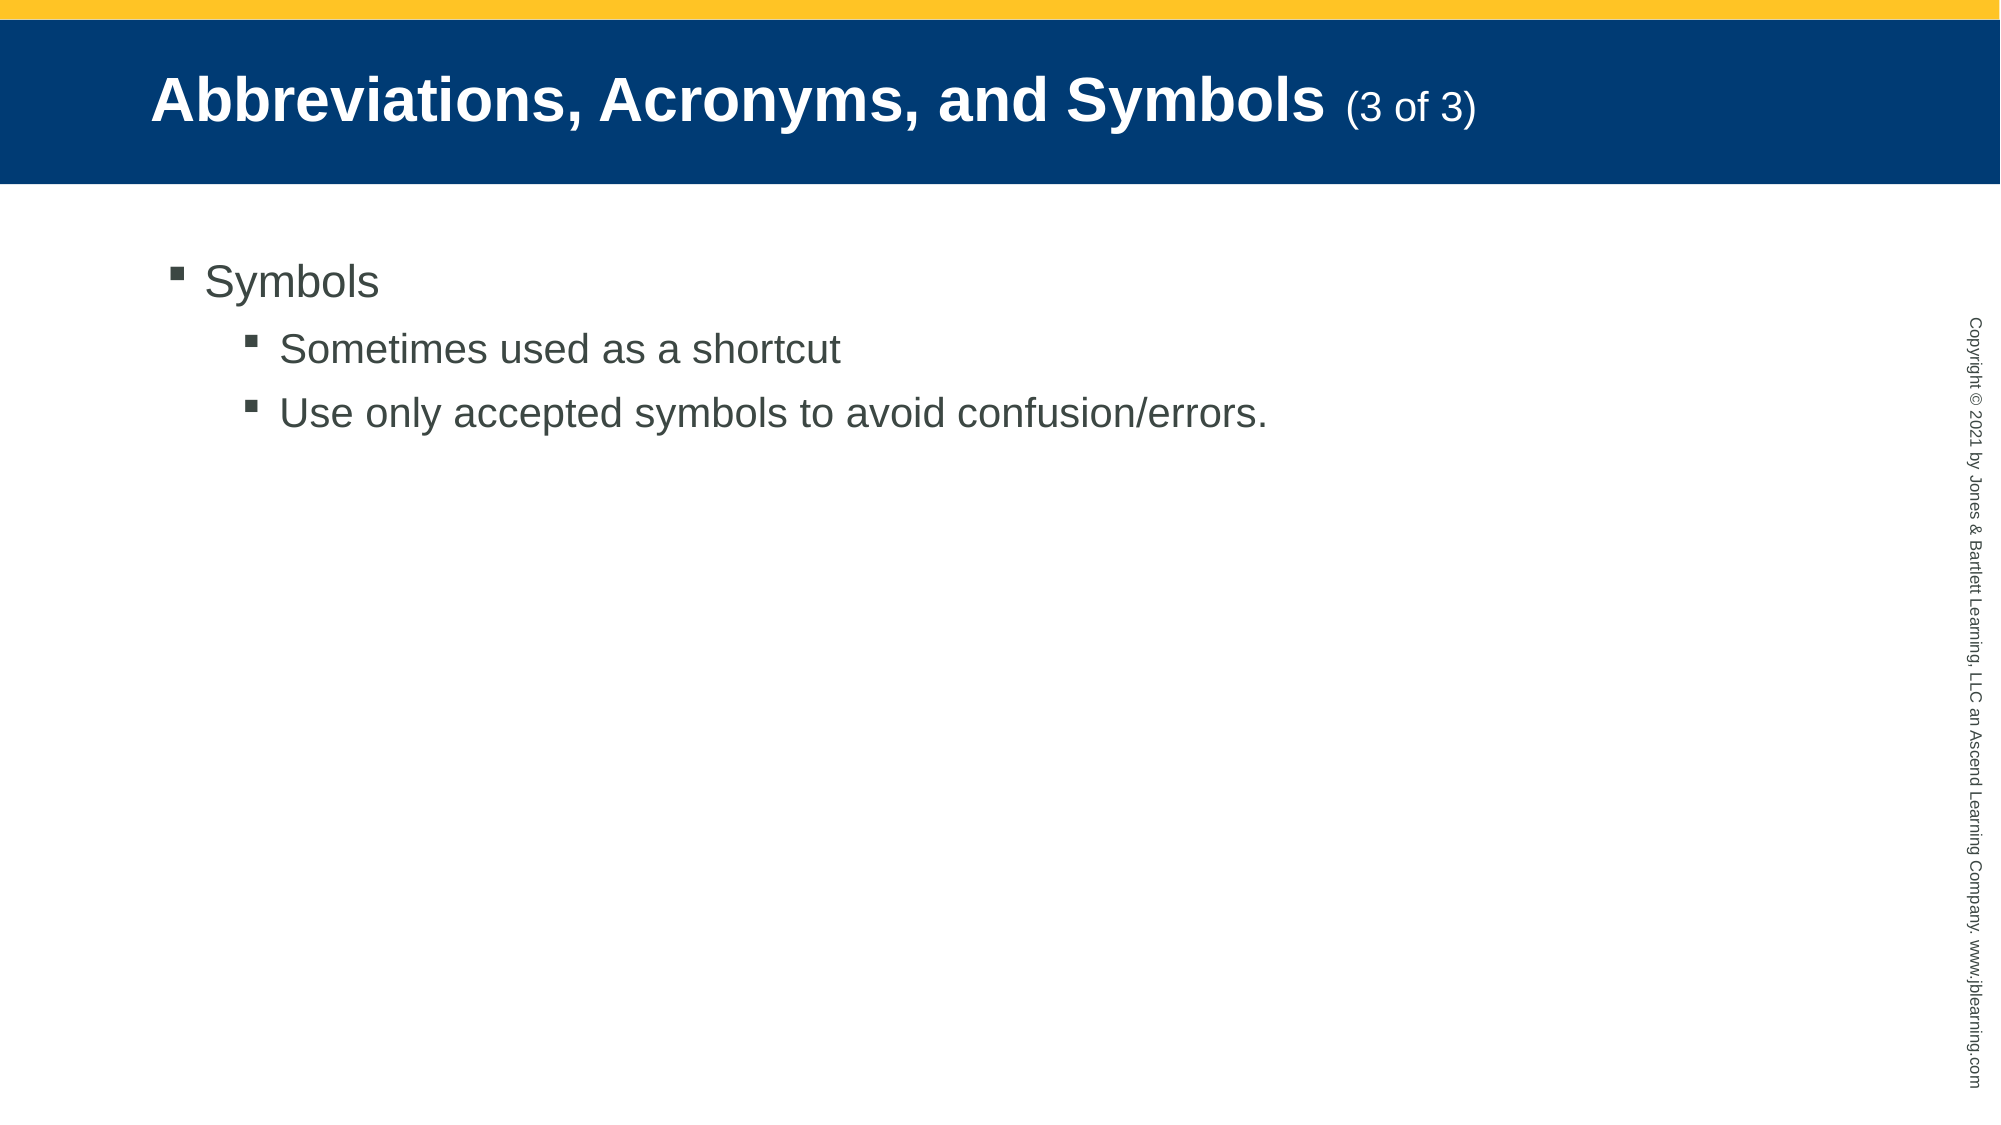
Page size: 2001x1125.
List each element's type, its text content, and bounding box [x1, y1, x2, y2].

title Abbreviations, Acronyms, and Symbols (3 of 3) [0, 19, 2000, 185]
list Symbols Sometimes used as a shortcut Use only accepted symbols to avoid confusion/errors. [151, 244, 1840, 1016]
